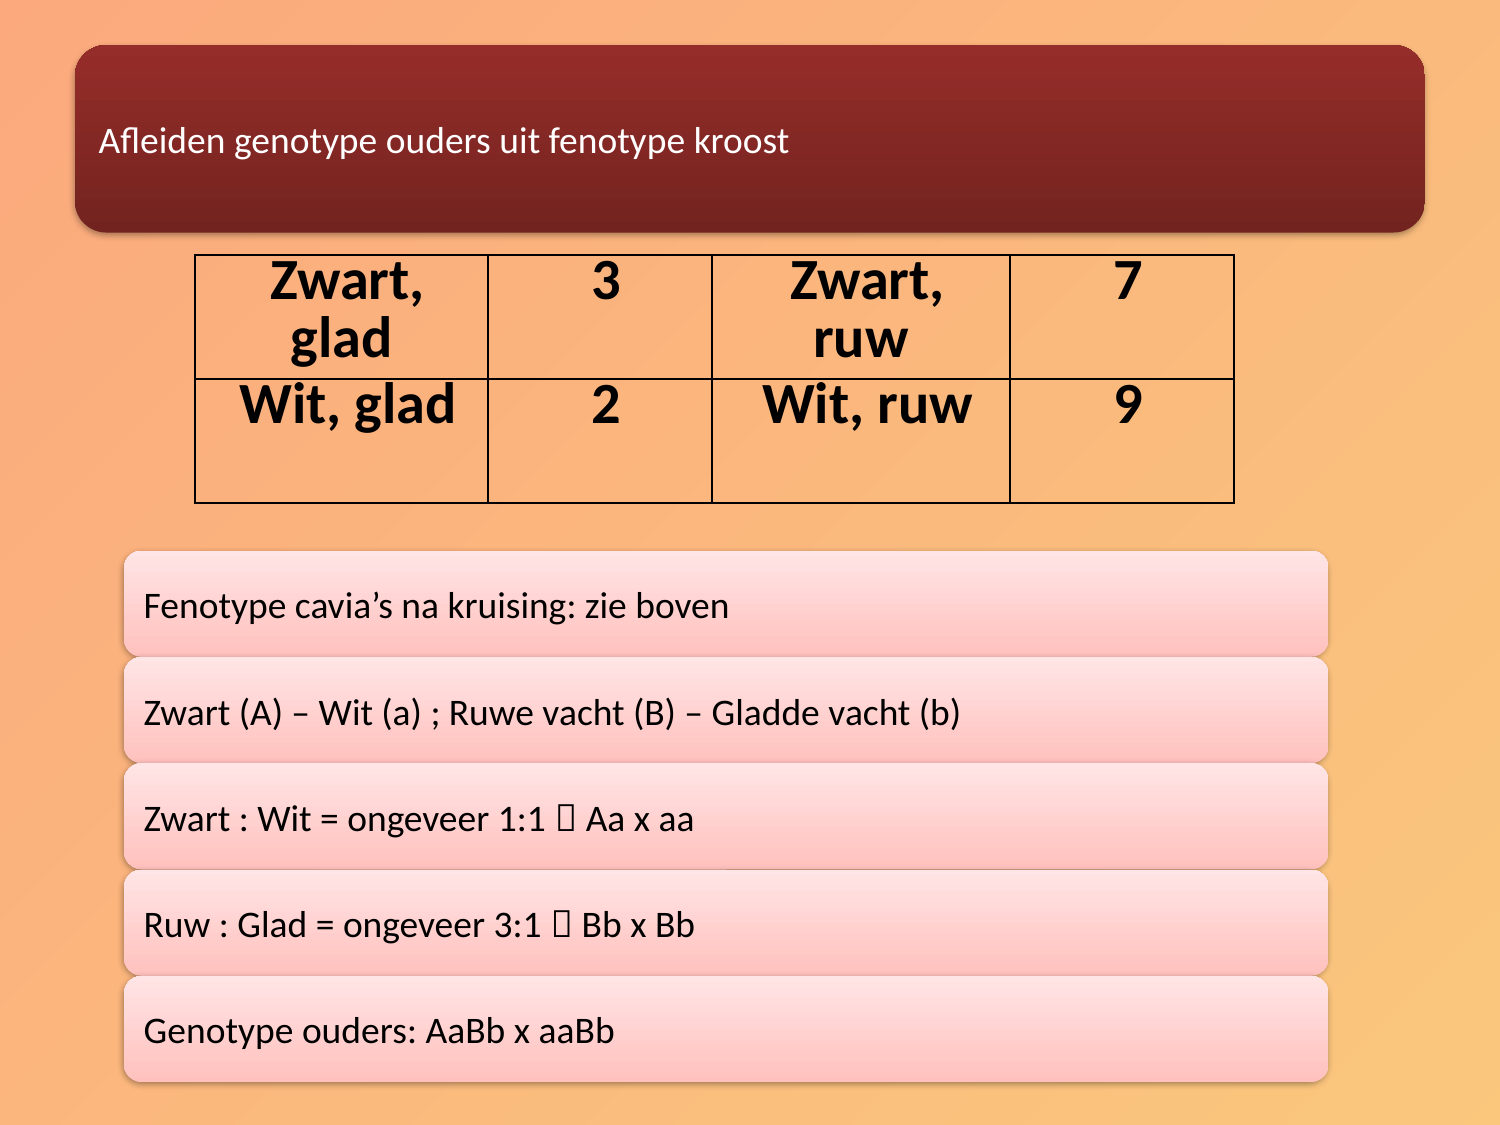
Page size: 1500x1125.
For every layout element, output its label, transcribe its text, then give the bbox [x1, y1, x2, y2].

table_cell 2 [489, 380, 711, 502]
table_cell Wit, glad [196, 380, 487, 502]
table_header Zwart, ruw [713, 256, 1009, 378]
table_header 3 [489, 256, 711, 378]
table_header Zwart, glad [196, 256, 487, 378]
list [123, 550, 1329, 1083]
table_cell 9 [1011, 380, 1233, 502]
table_cell Wit, ruw [713, 380, 1009, 502]
table_header 7 [1011, 256, 1233, 378]
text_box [74, 44, 1426, 233]
